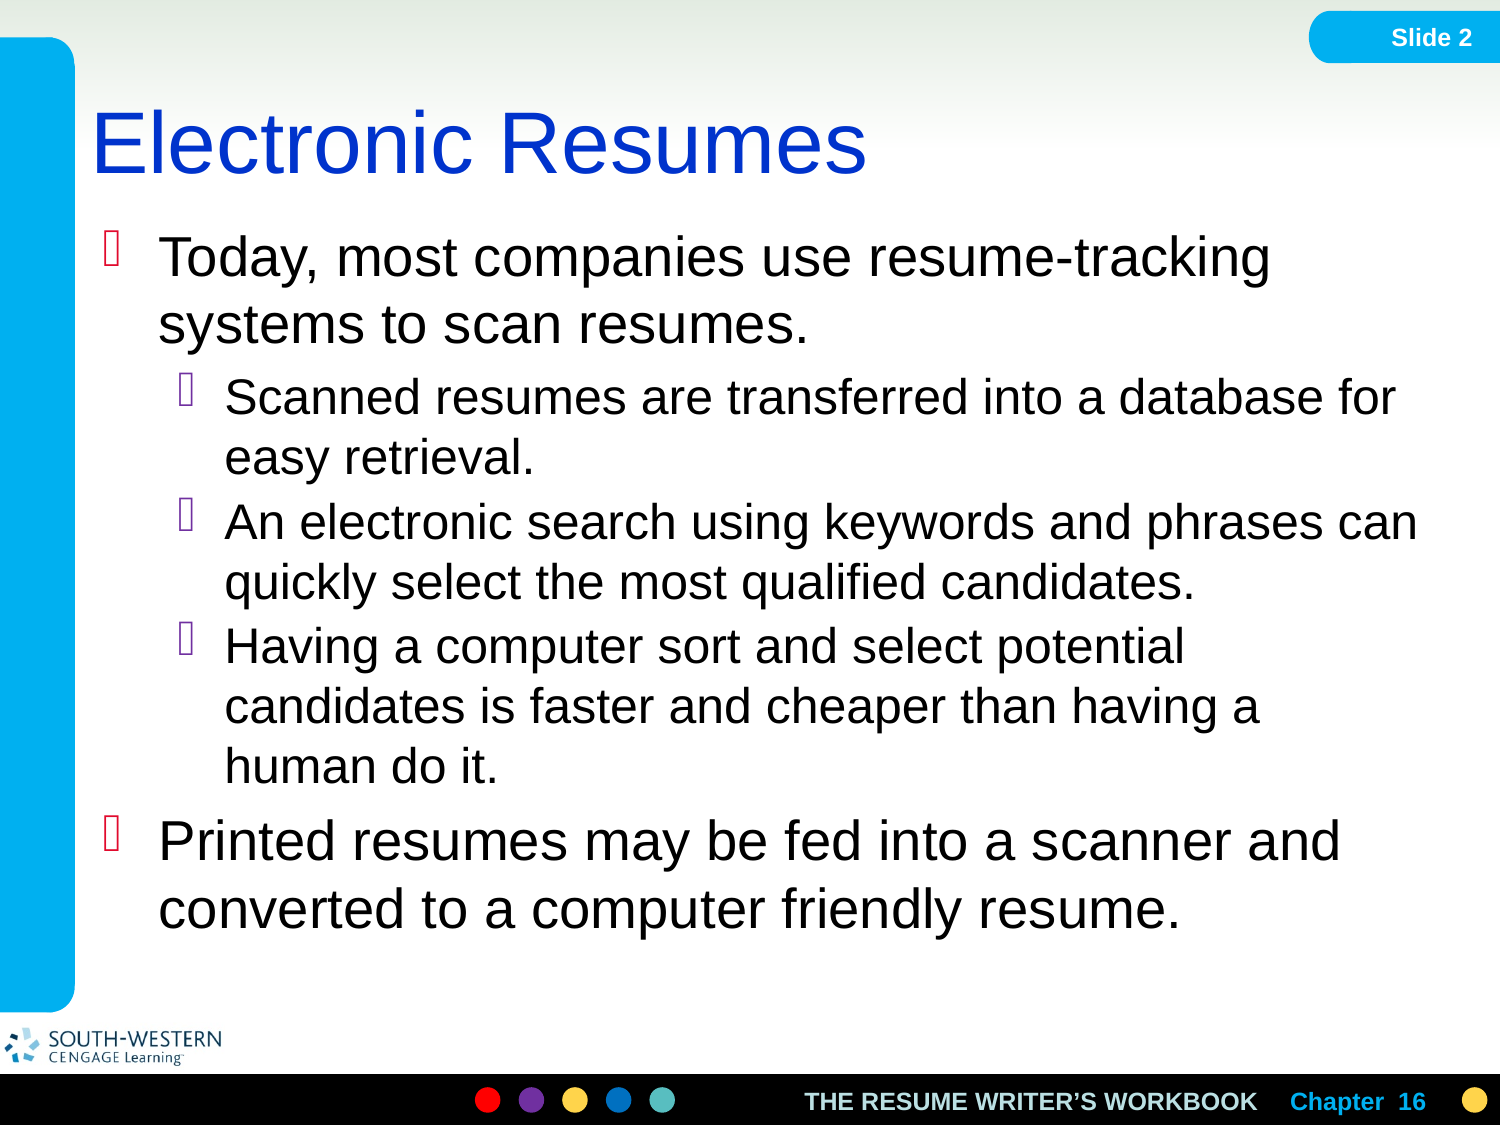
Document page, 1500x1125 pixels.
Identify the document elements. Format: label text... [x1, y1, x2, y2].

slide_number Slide 2 [1312, 13, 1488, 93]
picture [0, 1022, 225, 1073]
list Today, most companies use resume-tracking systems to scan resumes. Scanned resumes are transferred into a database for easy retrieval. An electronic search using keywords and phrases can quickly select the most qualified candidates. Having a computer sort and select potential candidates is faster and cheaper than having a human do it. Printed resumes may be fed into a scanner and converted to a computer friendly resume. [87, 212, 1438, 963]
footer Chapter 16 [1274, 1075, 1476, 1125]
title Electronic Resumes [74, 44, 1426, 233]
